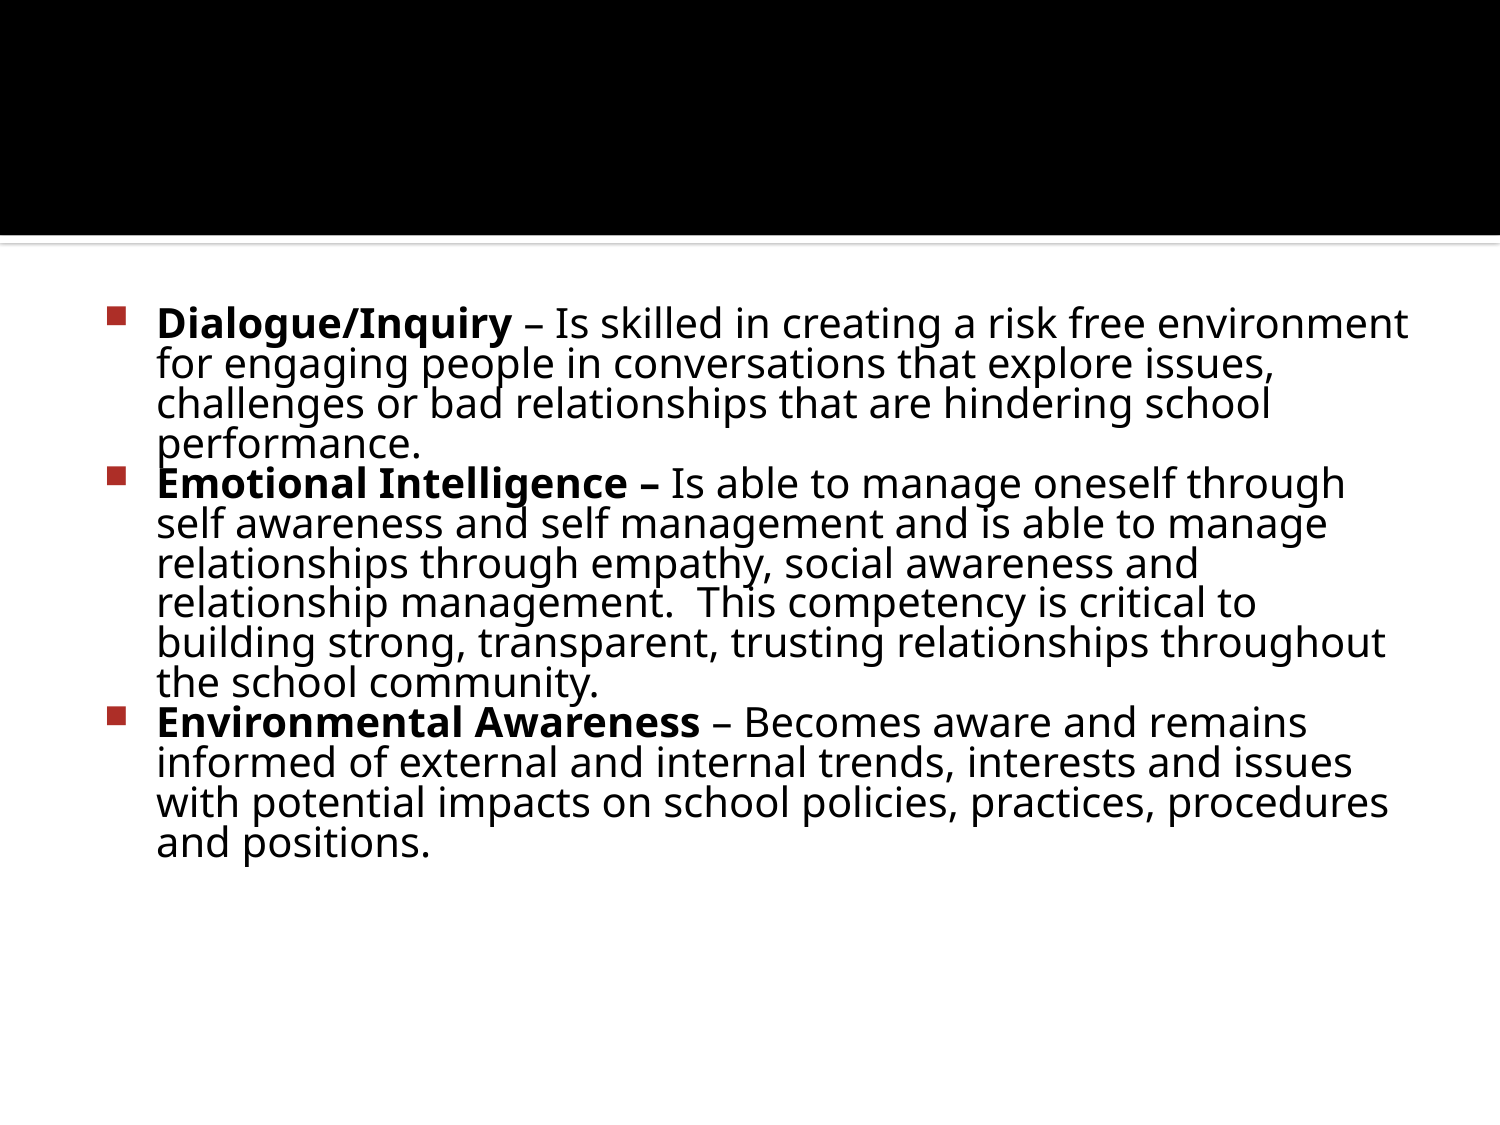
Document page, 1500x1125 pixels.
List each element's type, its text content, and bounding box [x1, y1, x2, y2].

list Dialogue/Inquiry – Is skilled in creating a risk free environment for engaging people in conversations that explore issues, challenges or bad relationships that are hindering school performance. Emotional Intelligence – Is able to manage oneself through self awareness and self management and is able to manage relationships through empathy, social awareness and relationship management. This competency is critical to building strong, transparent, trusting relationships throughout the school community. Environmental Awareness – Becomes aware and remains informed of external and internal trends, interests and issues with potential impacts on school policies, practices, procedures and positions. [75, 291, 1425, 1050]
